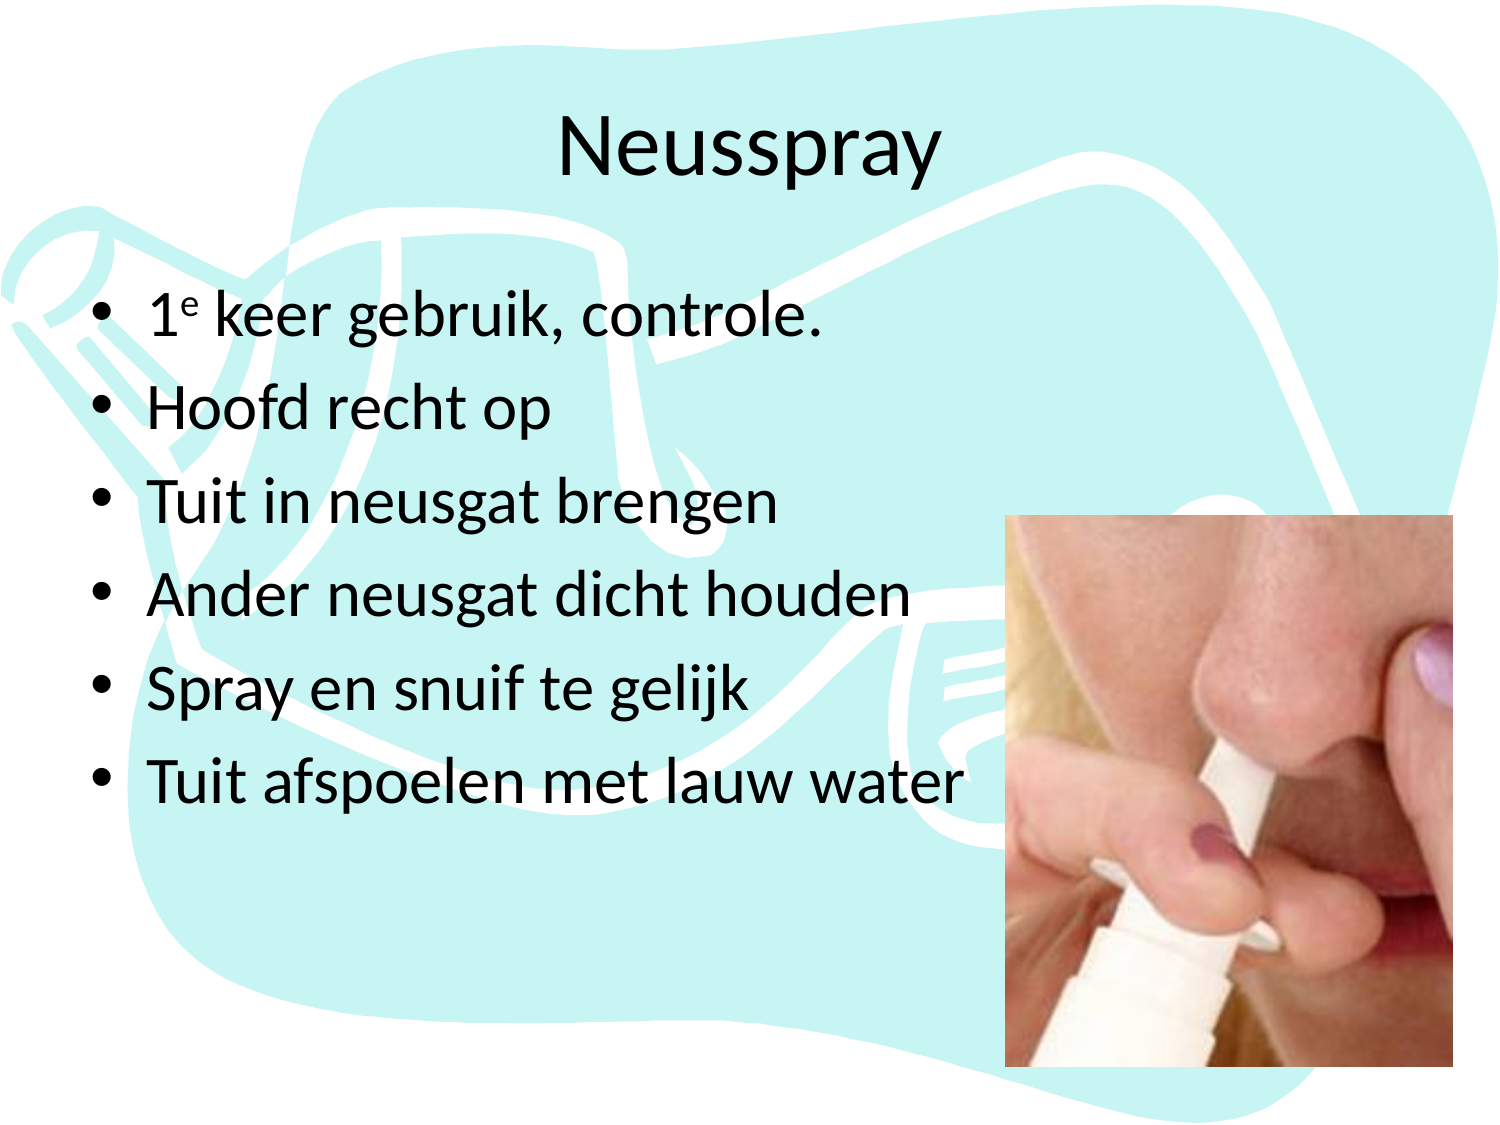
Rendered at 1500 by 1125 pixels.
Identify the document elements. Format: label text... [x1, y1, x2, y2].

list 1e keer gebruik, controle. Hoofd recht op Tuit in neusgat brengen Ander neusgat dicht houden Spray en snuif te gelijk Tuit afspoelen met lauw water [75, 262, 1425, 1005]
picture [1005, 514, 1453, 1067]
title Neusspray [75, 45, 1425, 233]
